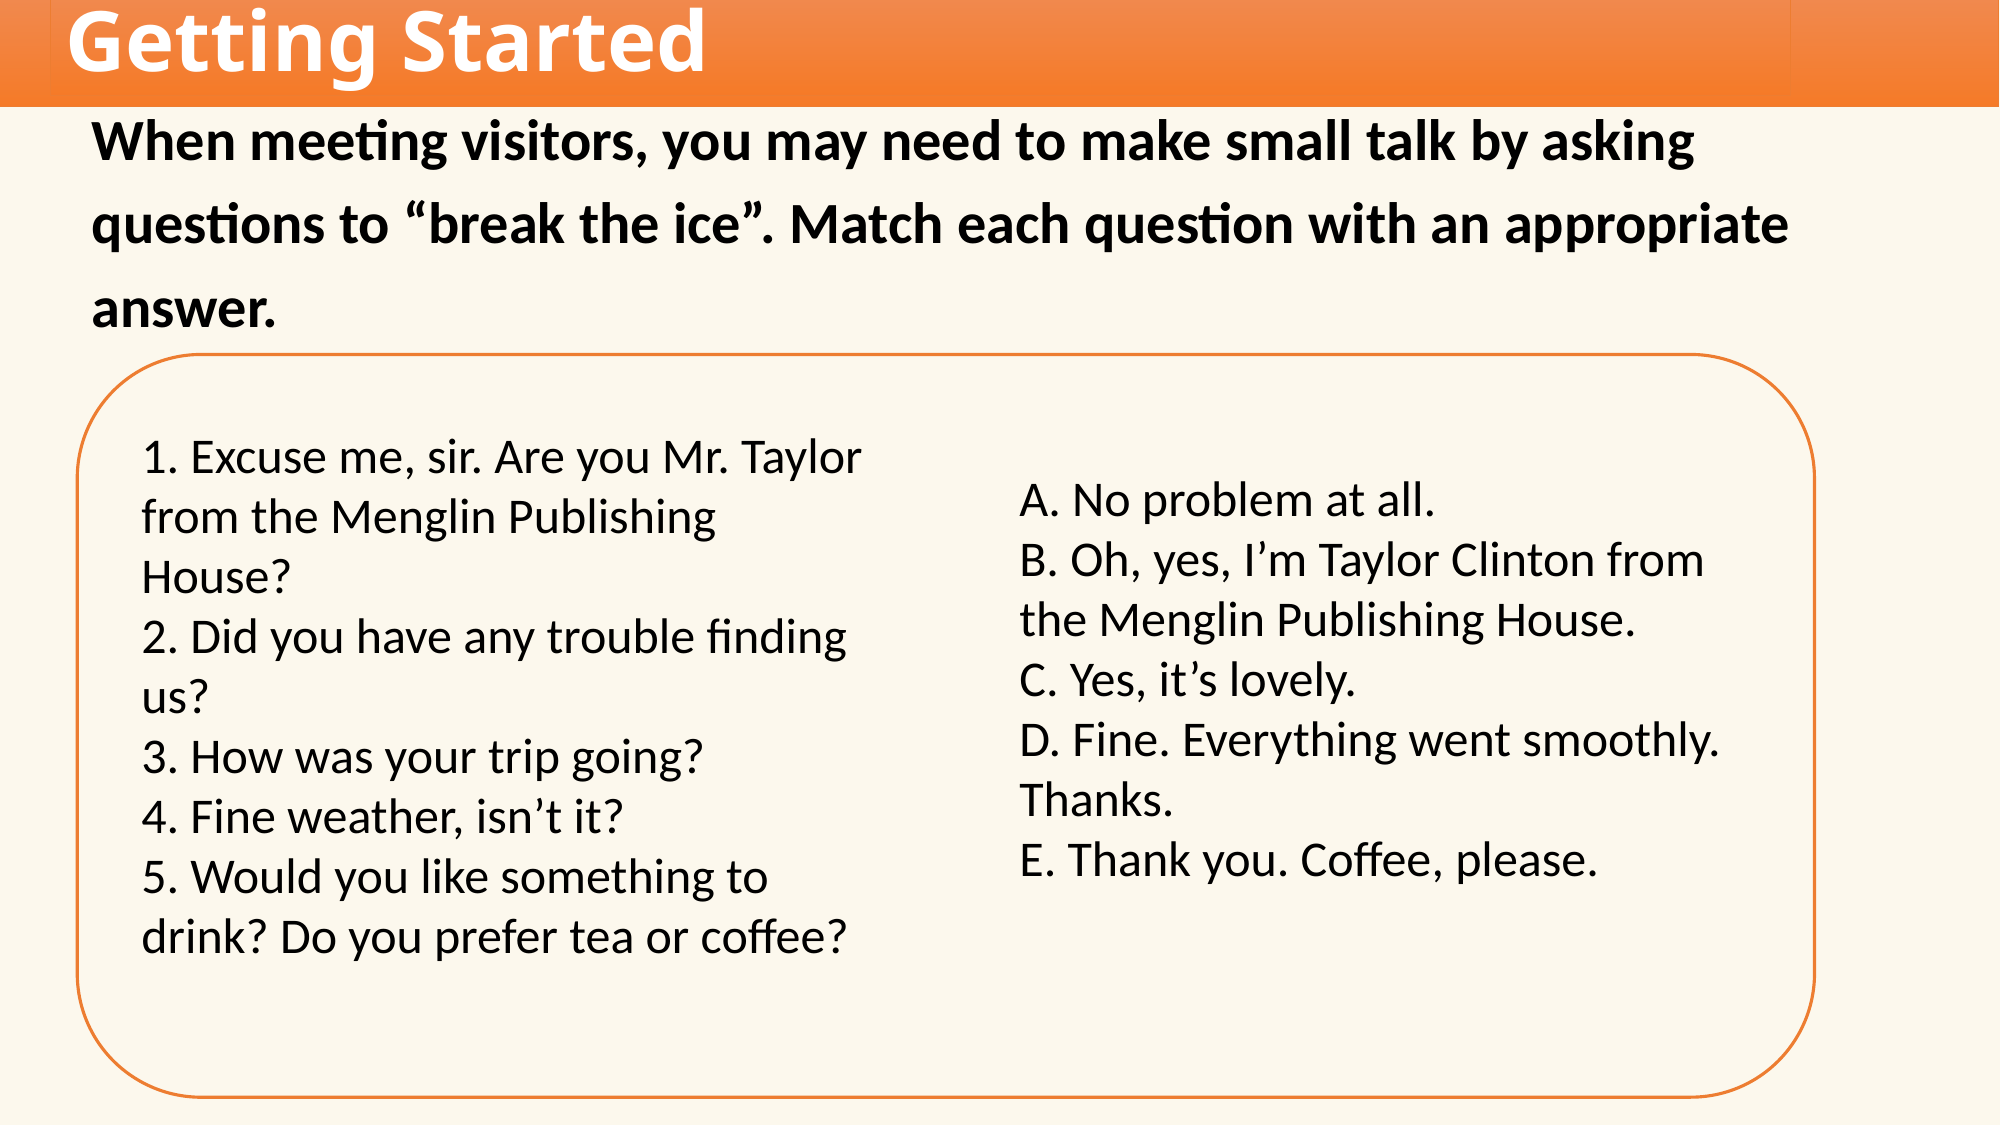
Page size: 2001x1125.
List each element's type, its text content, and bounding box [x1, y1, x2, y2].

text_box 1. Excuse me, sir. Are you Mr. Taylor from the Menglin Publishing House? 2. Did you have any trouble finding us? 3. How was your trip going? 4. Fine weather, isn’t it? 5. Would you like something to drink? Do you prefer tea or coffee? [126, 415, 948, 971]
text_box A. No problem at all. B. Oh, yes, I’m Taylor Clinton from the Menglin Publishing House. C. Yes, it’s lovely. D. Fine. Everything went smoothly. Thanks. E. Thank you. Coffee, please. [1004, 458, 1768, 894]
text_box When meeting visitors, you may need to make small talk by asking questions to “break the ice”. Match each question with an appropriate answer. [77, 107, 1882, 348]
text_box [0, 0, 1999, 107]
text_box [76, 353, 1816, 1099]
